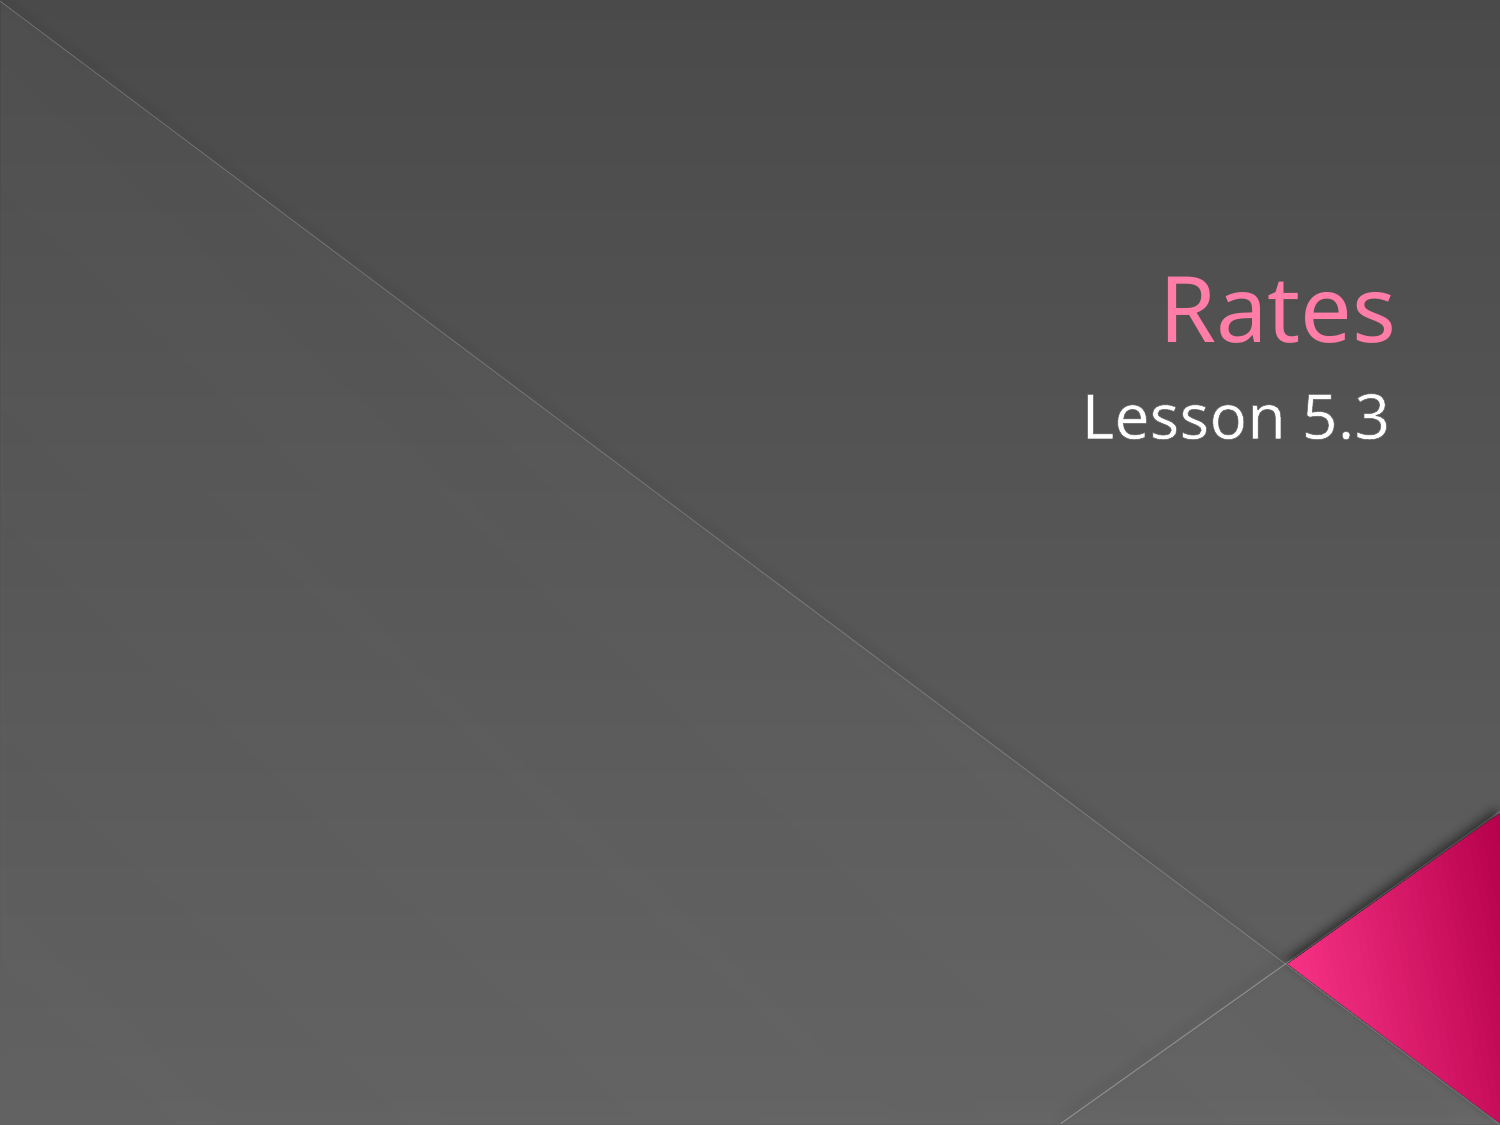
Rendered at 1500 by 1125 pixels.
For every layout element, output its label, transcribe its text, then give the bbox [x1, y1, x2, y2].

subtitle Lesson 5.3 [88, 369, 1412, 657]
title Rates [88, 127, 1412, 369]
